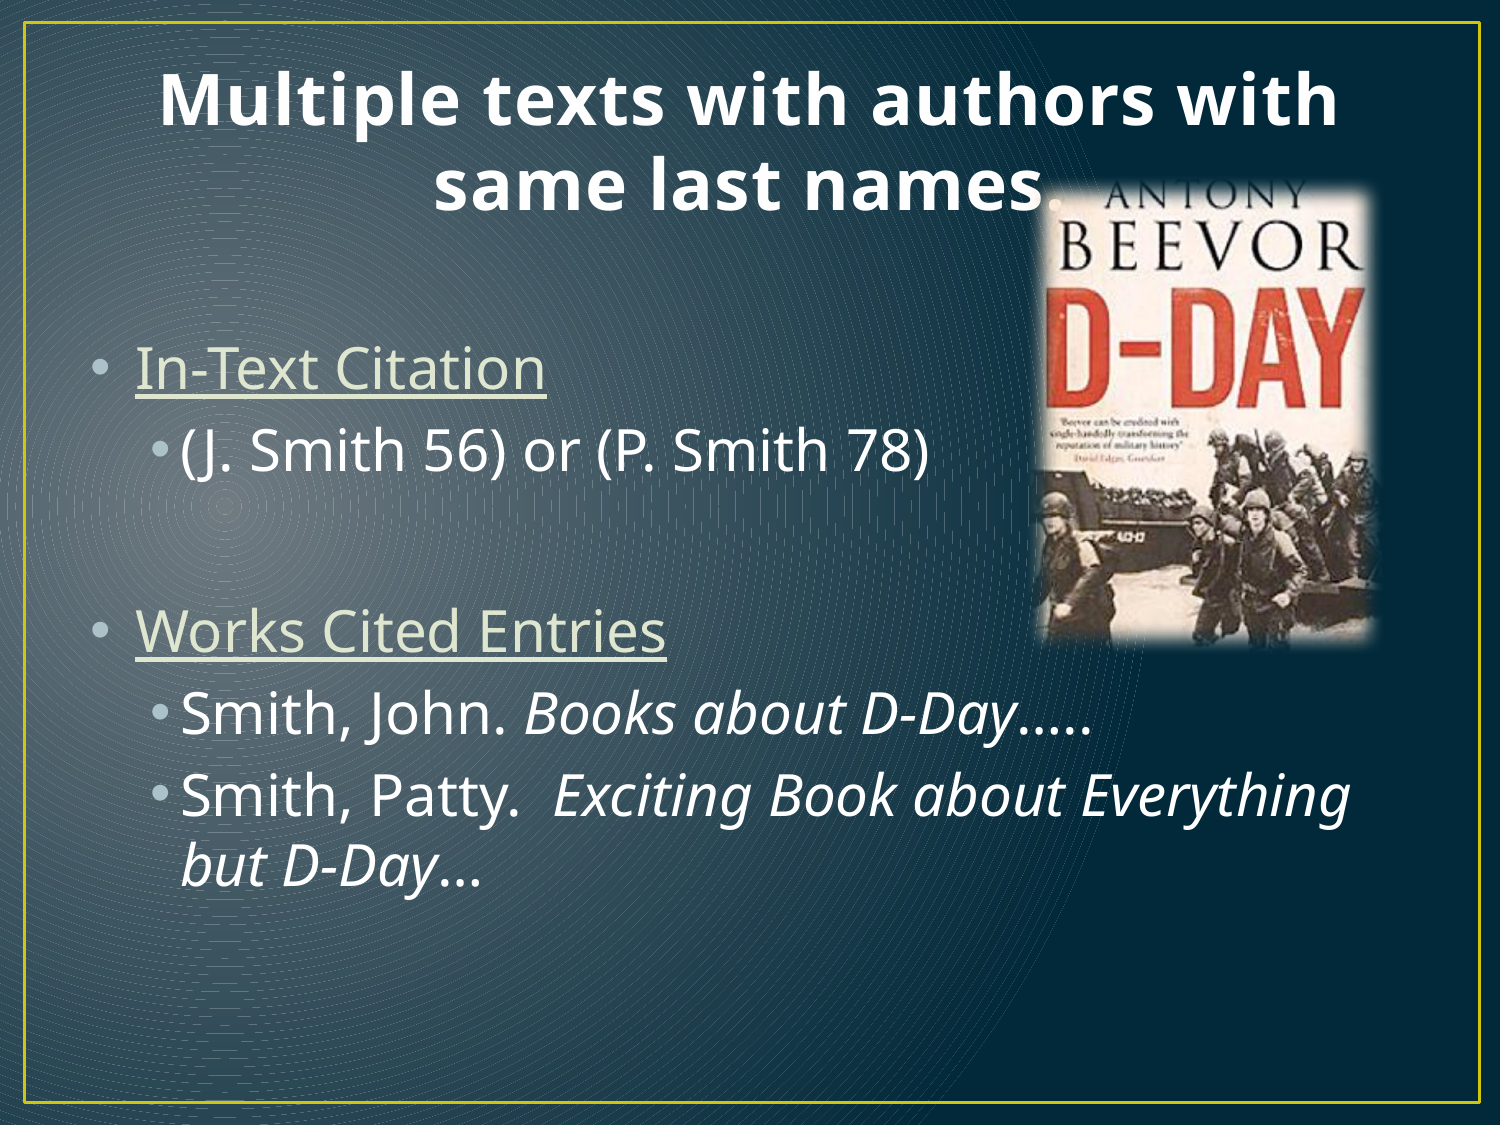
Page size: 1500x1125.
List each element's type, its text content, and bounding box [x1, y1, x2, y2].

picture [1024, 174, 1382, 656]
title Multiple texts with authors with same last names. [75, 45, 1425, 233]
list In-Text Citation (J. Smith 56) or (P. Smith 78) Works Cited Entries Smith, John. Books about D-Day….. Smith, Patty. Exciting Book about Everything but D-Day… [75, 262, 1425, 1005]
